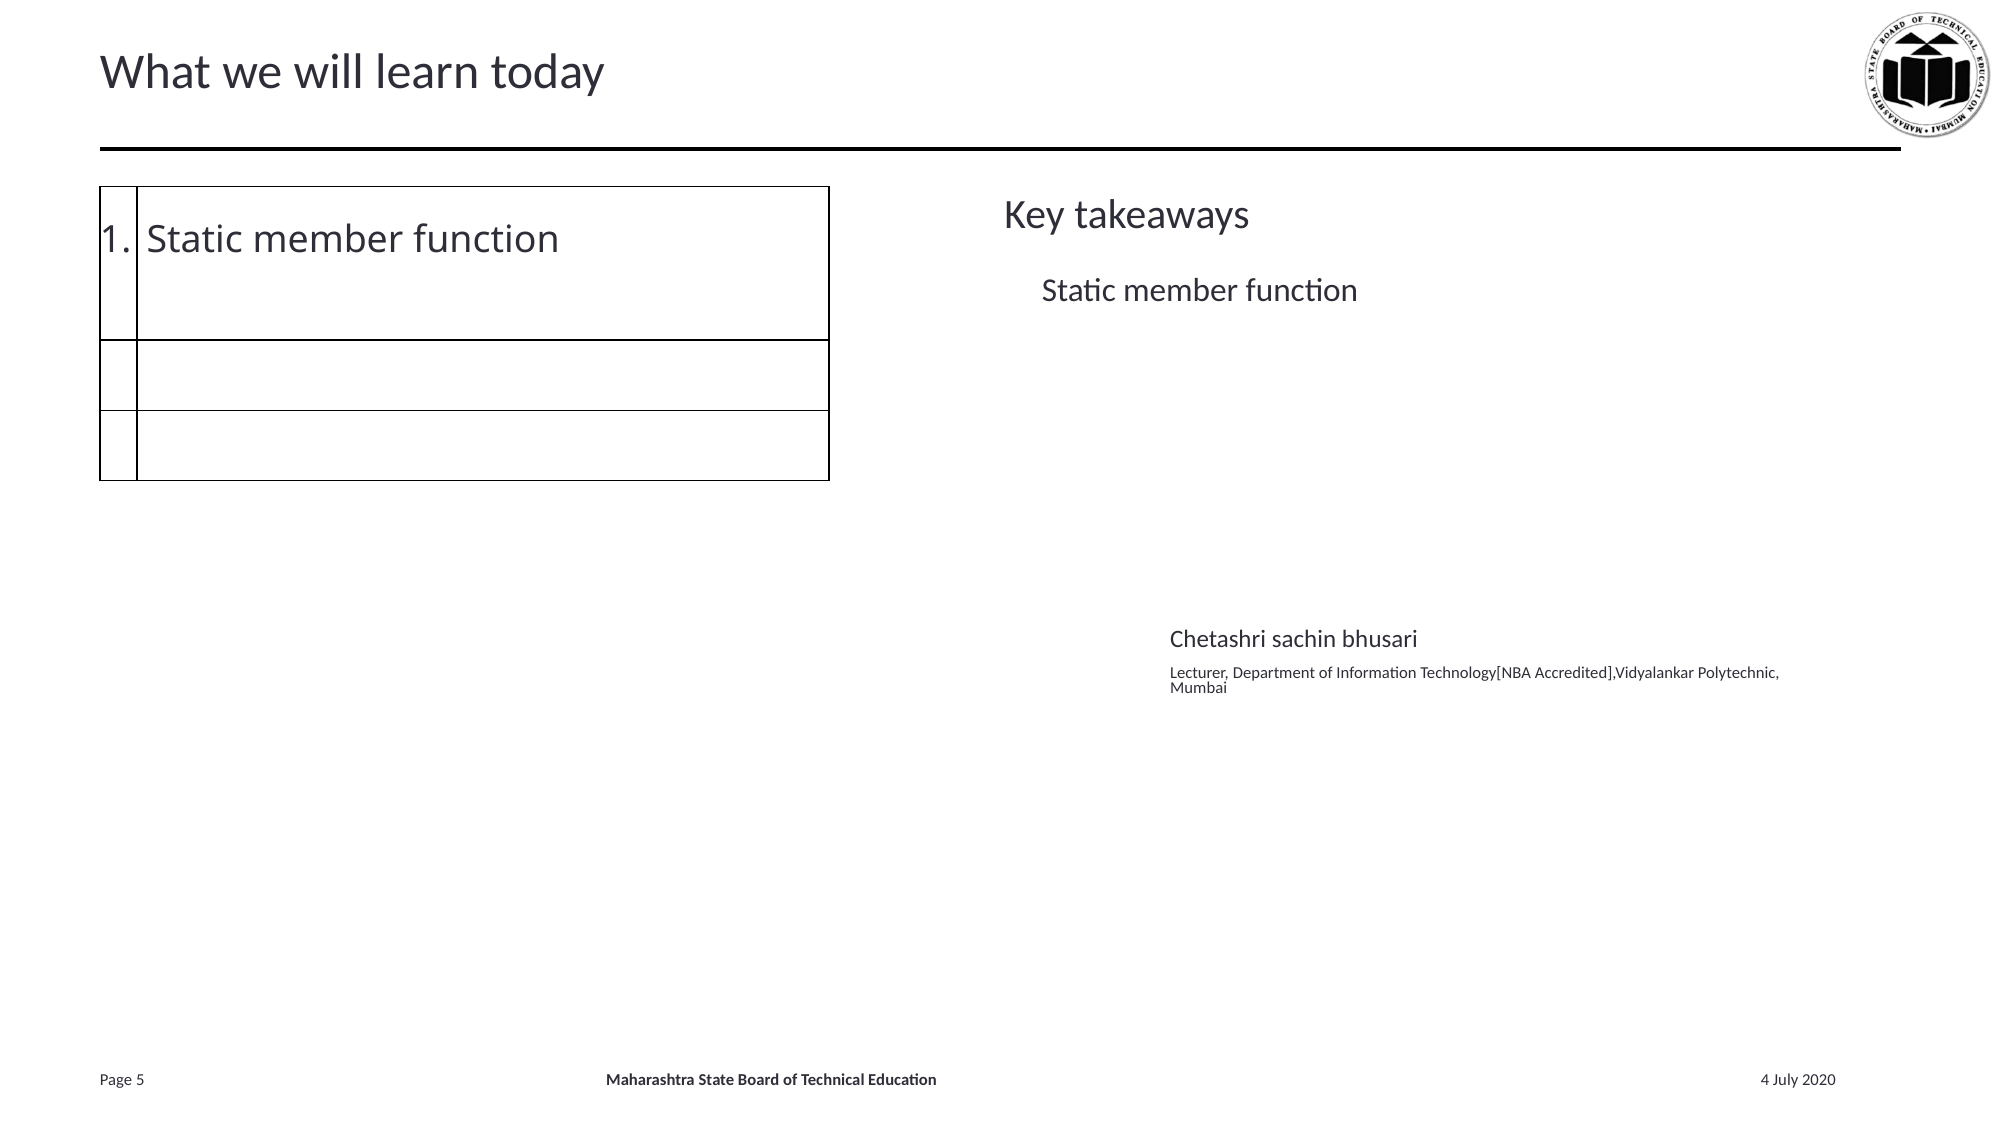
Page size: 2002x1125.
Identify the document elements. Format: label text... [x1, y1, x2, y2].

list Static member function [1004, 268, 1901, 533]
table_cell [101, 411, 136, 480]
table_cell [138, 411, 828, 480]
table_header Static member function [138, 187, 828, 339]
table_header 1. [101, 187, 136, 339]
list Chetashri sachin bhusari [1170, 625, 1677, 655]
picture [1852, 0, 2001, 149]
list Lecturer, Department of Information Technology[NBA Accredited],Vidyalankar Polytechnic, Mumbai [1170, 665, 1866, 695]
table_cell [138, 341, 828, 410]
table_cell [101, 341, 136, 410]
title What we will learn today [100, 48, 1901, 146]
list Key takeaways [1004, 186, 1901, 248]
